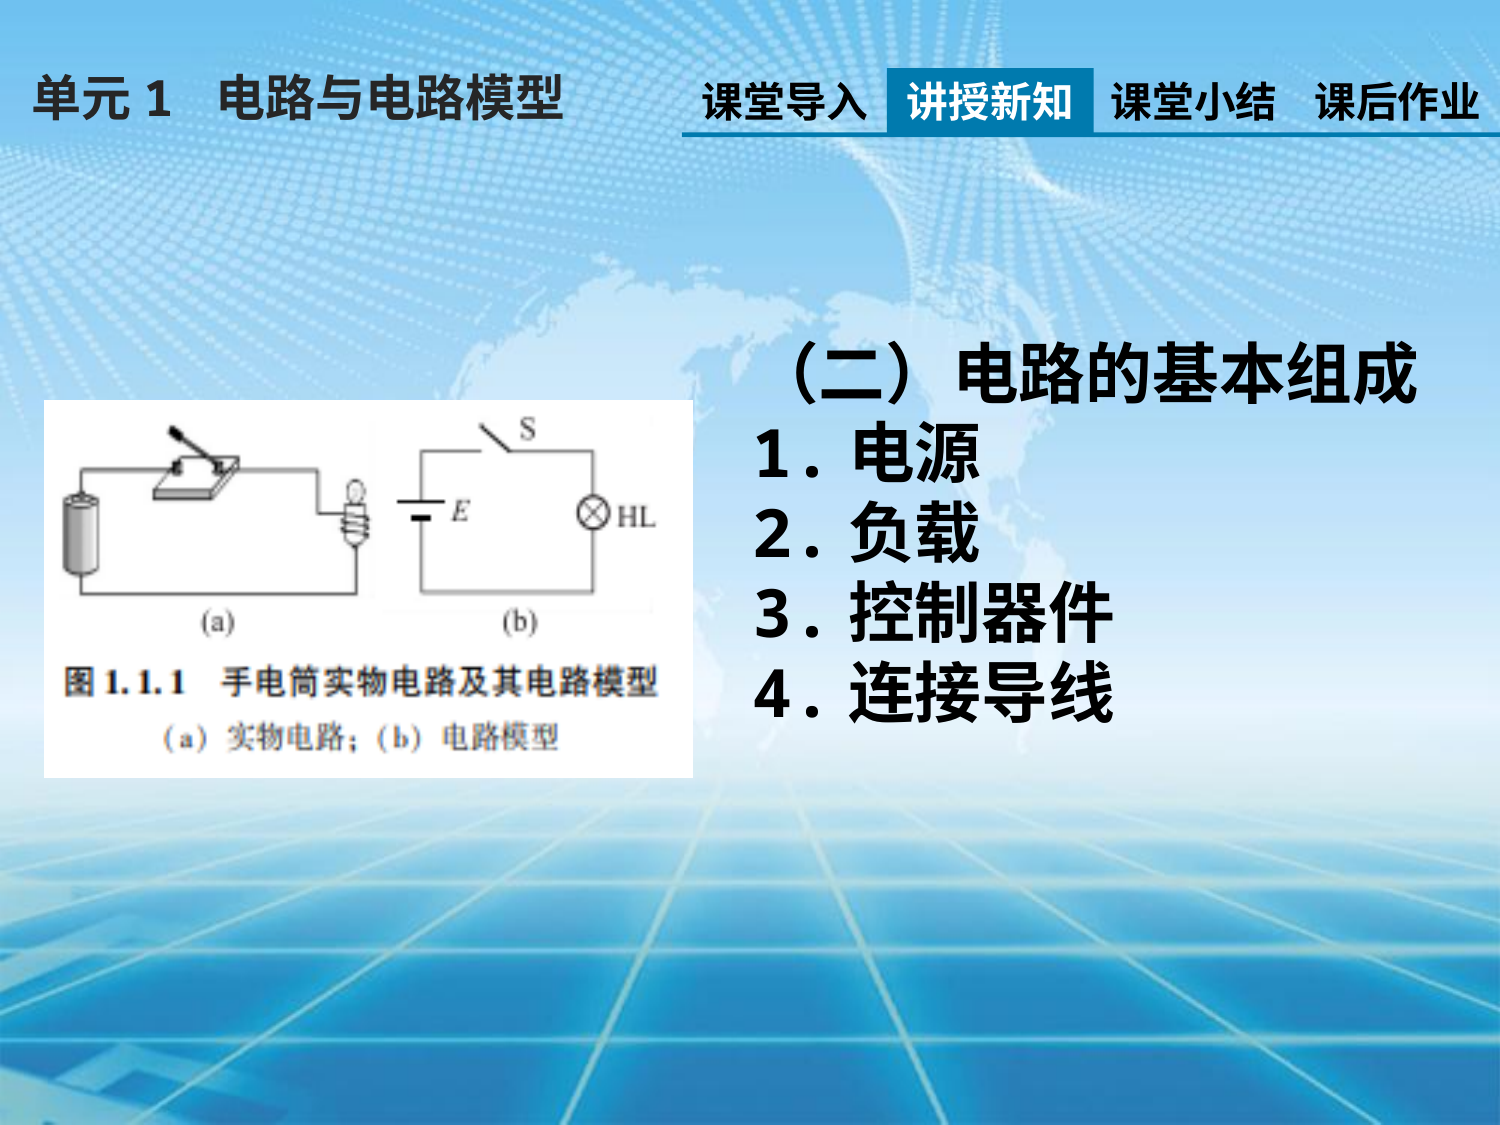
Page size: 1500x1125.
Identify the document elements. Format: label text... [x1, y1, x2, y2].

text_box （二）电路的基本组成 1.电源 2.负载 3.控制器件 4.连接导线 [737, 323, 1477, 739]
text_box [16, 59, 1500, 135]
picture [0, 0, 1500, 1125]
